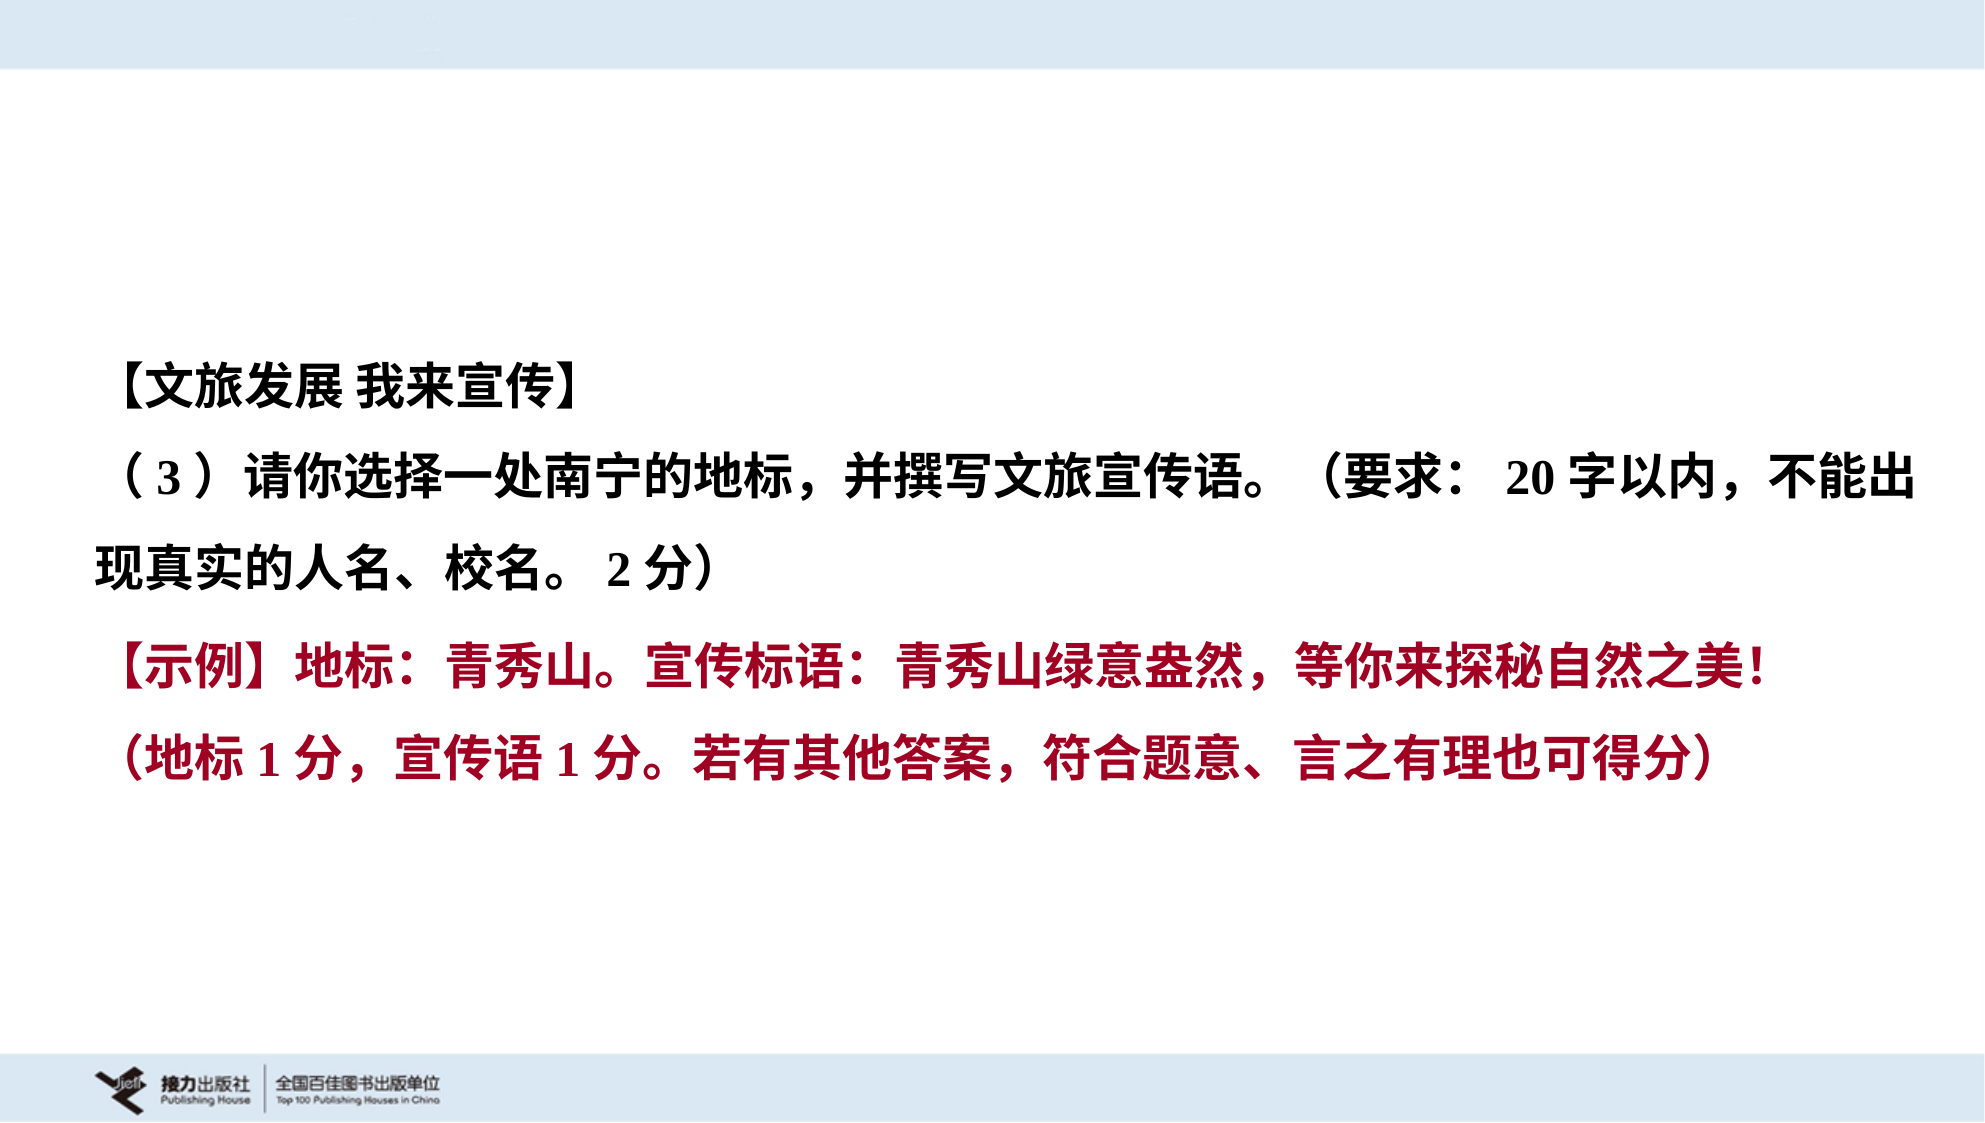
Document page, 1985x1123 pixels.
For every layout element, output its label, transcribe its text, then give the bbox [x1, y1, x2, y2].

text_box （3）请你选择一处南宁的地标，并撰写文旅宣传语。（要求：20字以内，不能出 现真实的人名、校名。2分） [94, 413, 1892, 597]
picture [0, 0, 1985, 1122]
text_box 【示例】地标：青秀山。宣传标语：青秀山绿意盎然，等你来探秘自然之美！ （地标1分，宣传语1分。若有其他答案，符合题意、言之有理也可得分） [94, 602, 1892, 786]
text_box 【文旅发展 我来宣传】 [94, 327, 1892, 413]
